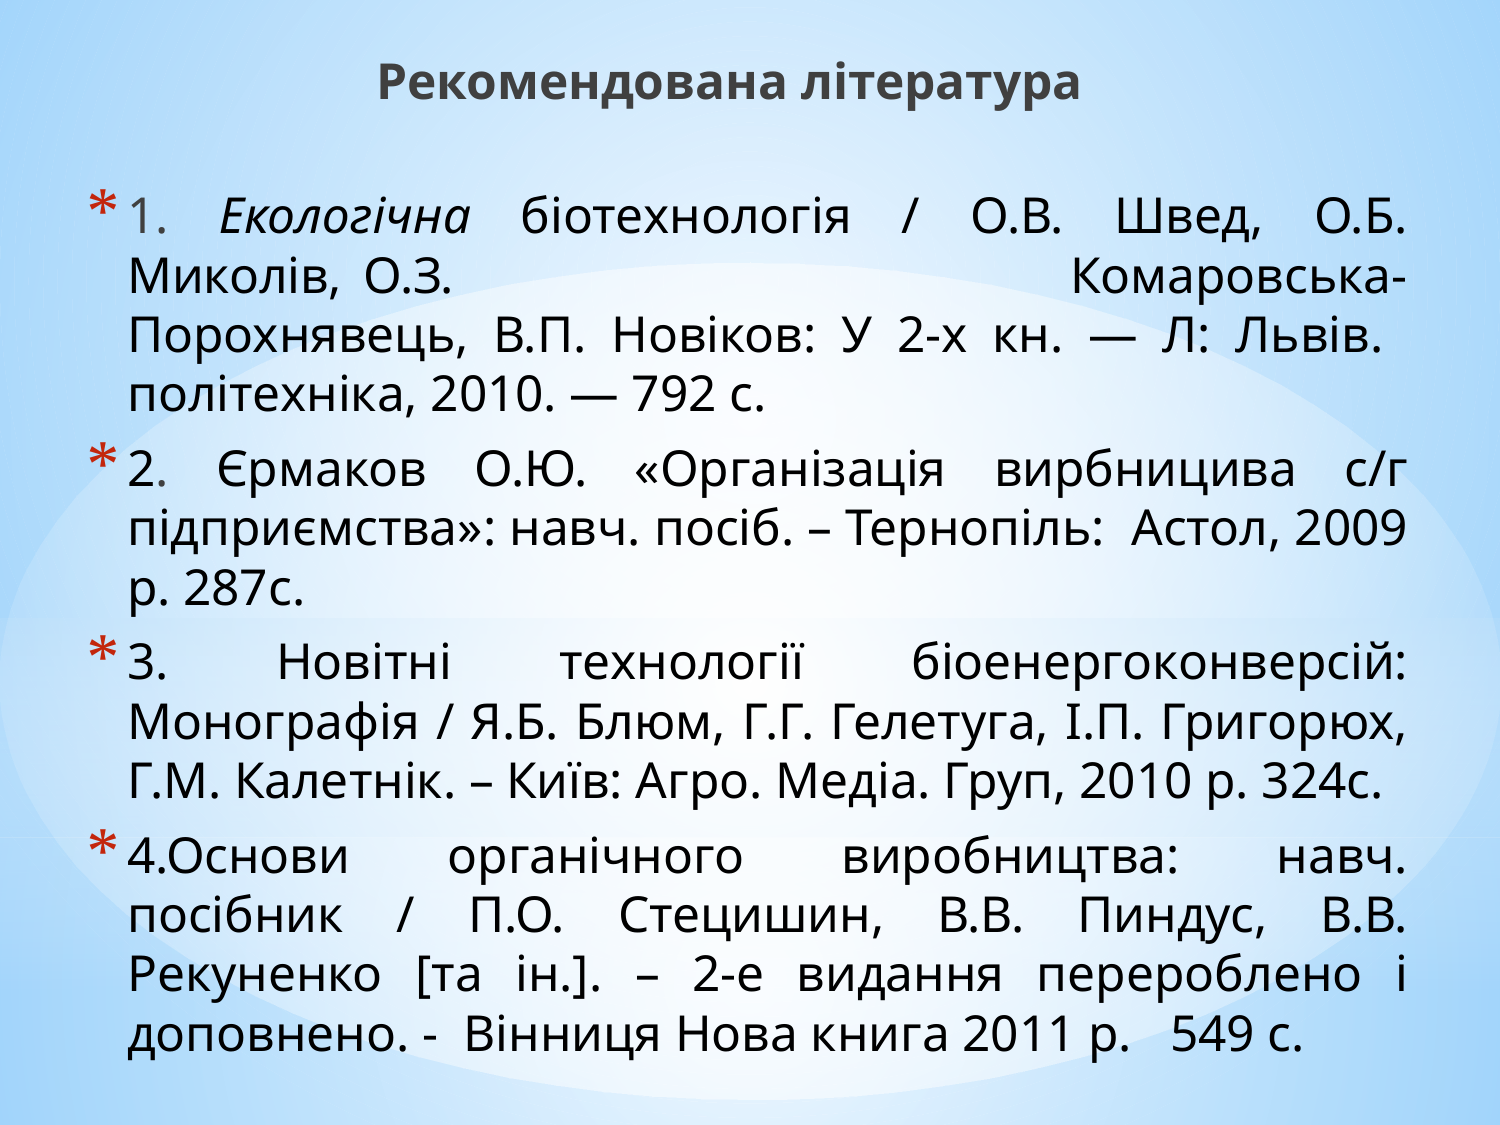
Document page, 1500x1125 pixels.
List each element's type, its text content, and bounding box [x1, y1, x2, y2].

list Рекомендована література 1. Екологічна біотехнологія / О.В. Швед, О.Б. Миколів, О.З. Комаровська-Порохнявець, В.П. Новіков: У 2-х кн. — Л: Львів. політехніка, 2010. — 792 с. 2. Єрмаков О.Ю. «Організація вирбницива с/г підприємства»: навч. посіб. – Тернопіль: Астол, 2009 р. 287с. 3. Новітні технології біоенергоконверсій: Монографія / Я.Б. Блюм, Г.Г. Гелетуга, І.П. Григорюх, Г.М. Калетнік. – Київ: Агро. Медіа. Груп, 2010 р. 324с. 4.Основи органічного виробництва: навч. посібник / П.О. Стецишин, В.В. Пиндус, В.В. Рекуненко [та ін.]. – 2-е видання перероблено і доповнено. - Вінниця Нова книга 2011 р. 549 с. [29, 42, 1424, 1083]
